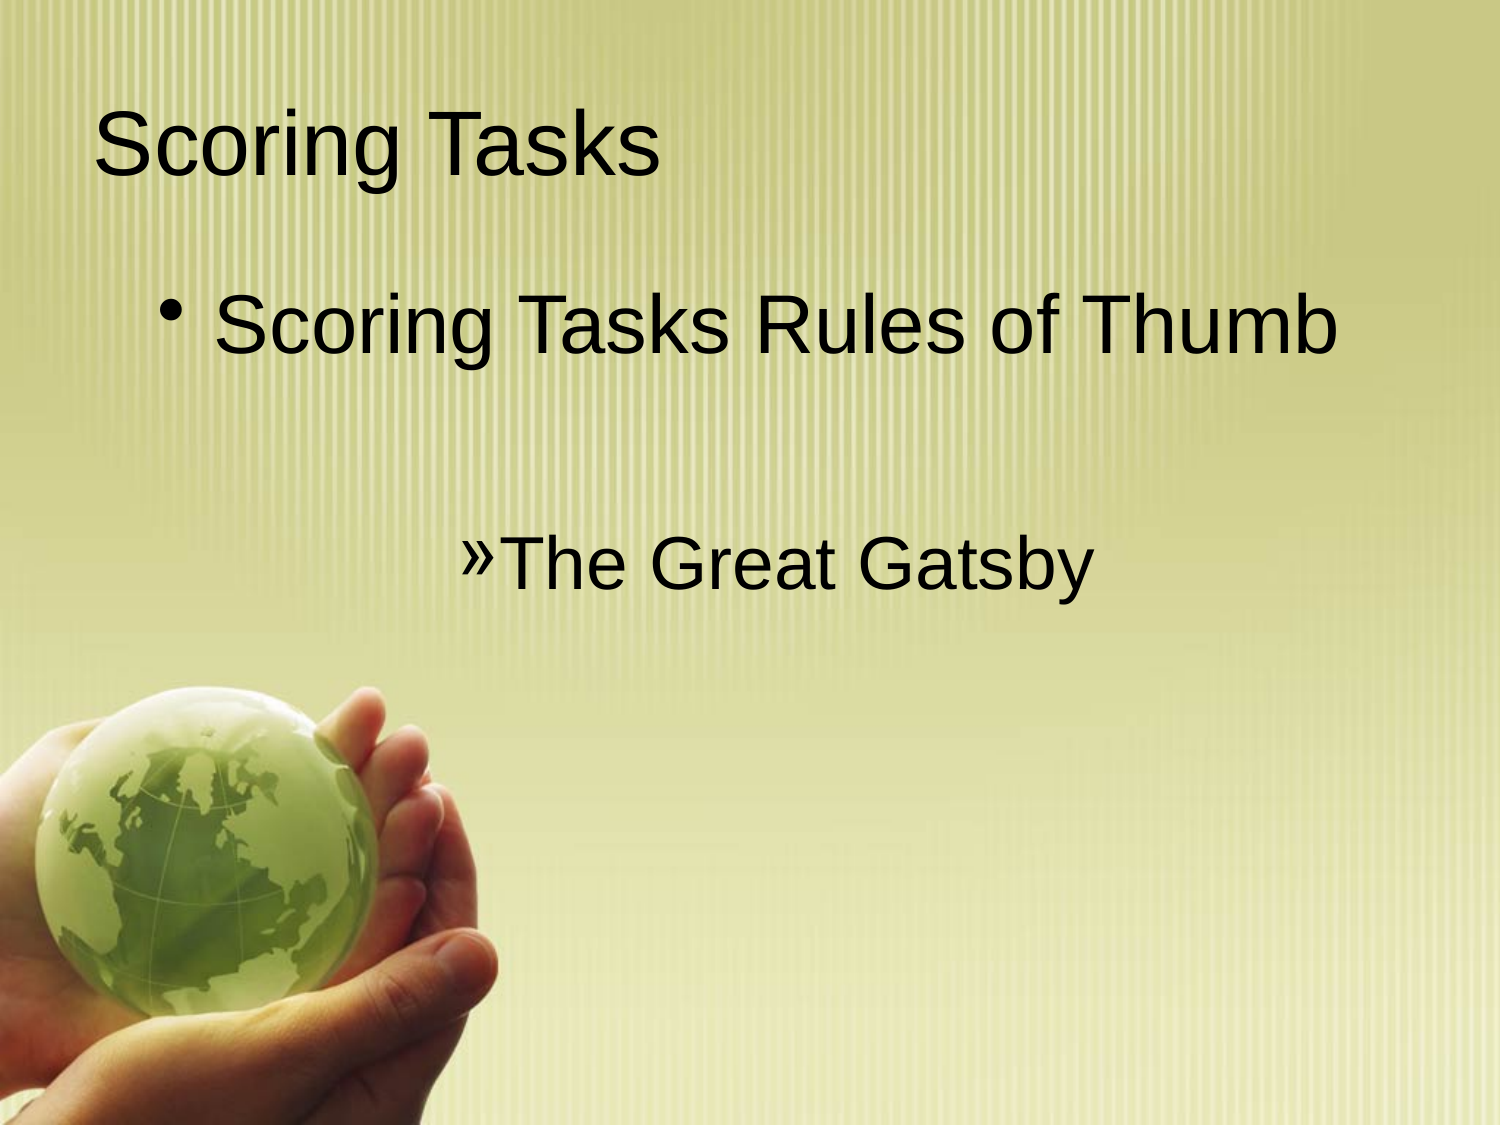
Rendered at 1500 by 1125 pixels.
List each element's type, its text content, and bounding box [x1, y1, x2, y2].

picture [0, 0, 1500, 1125]
list Scoring Tasks Rules of Thumb The Great Gatsby [142, 262, 1482, 1006]
title Scoring Tasks [77, 44, 1482, 233]
